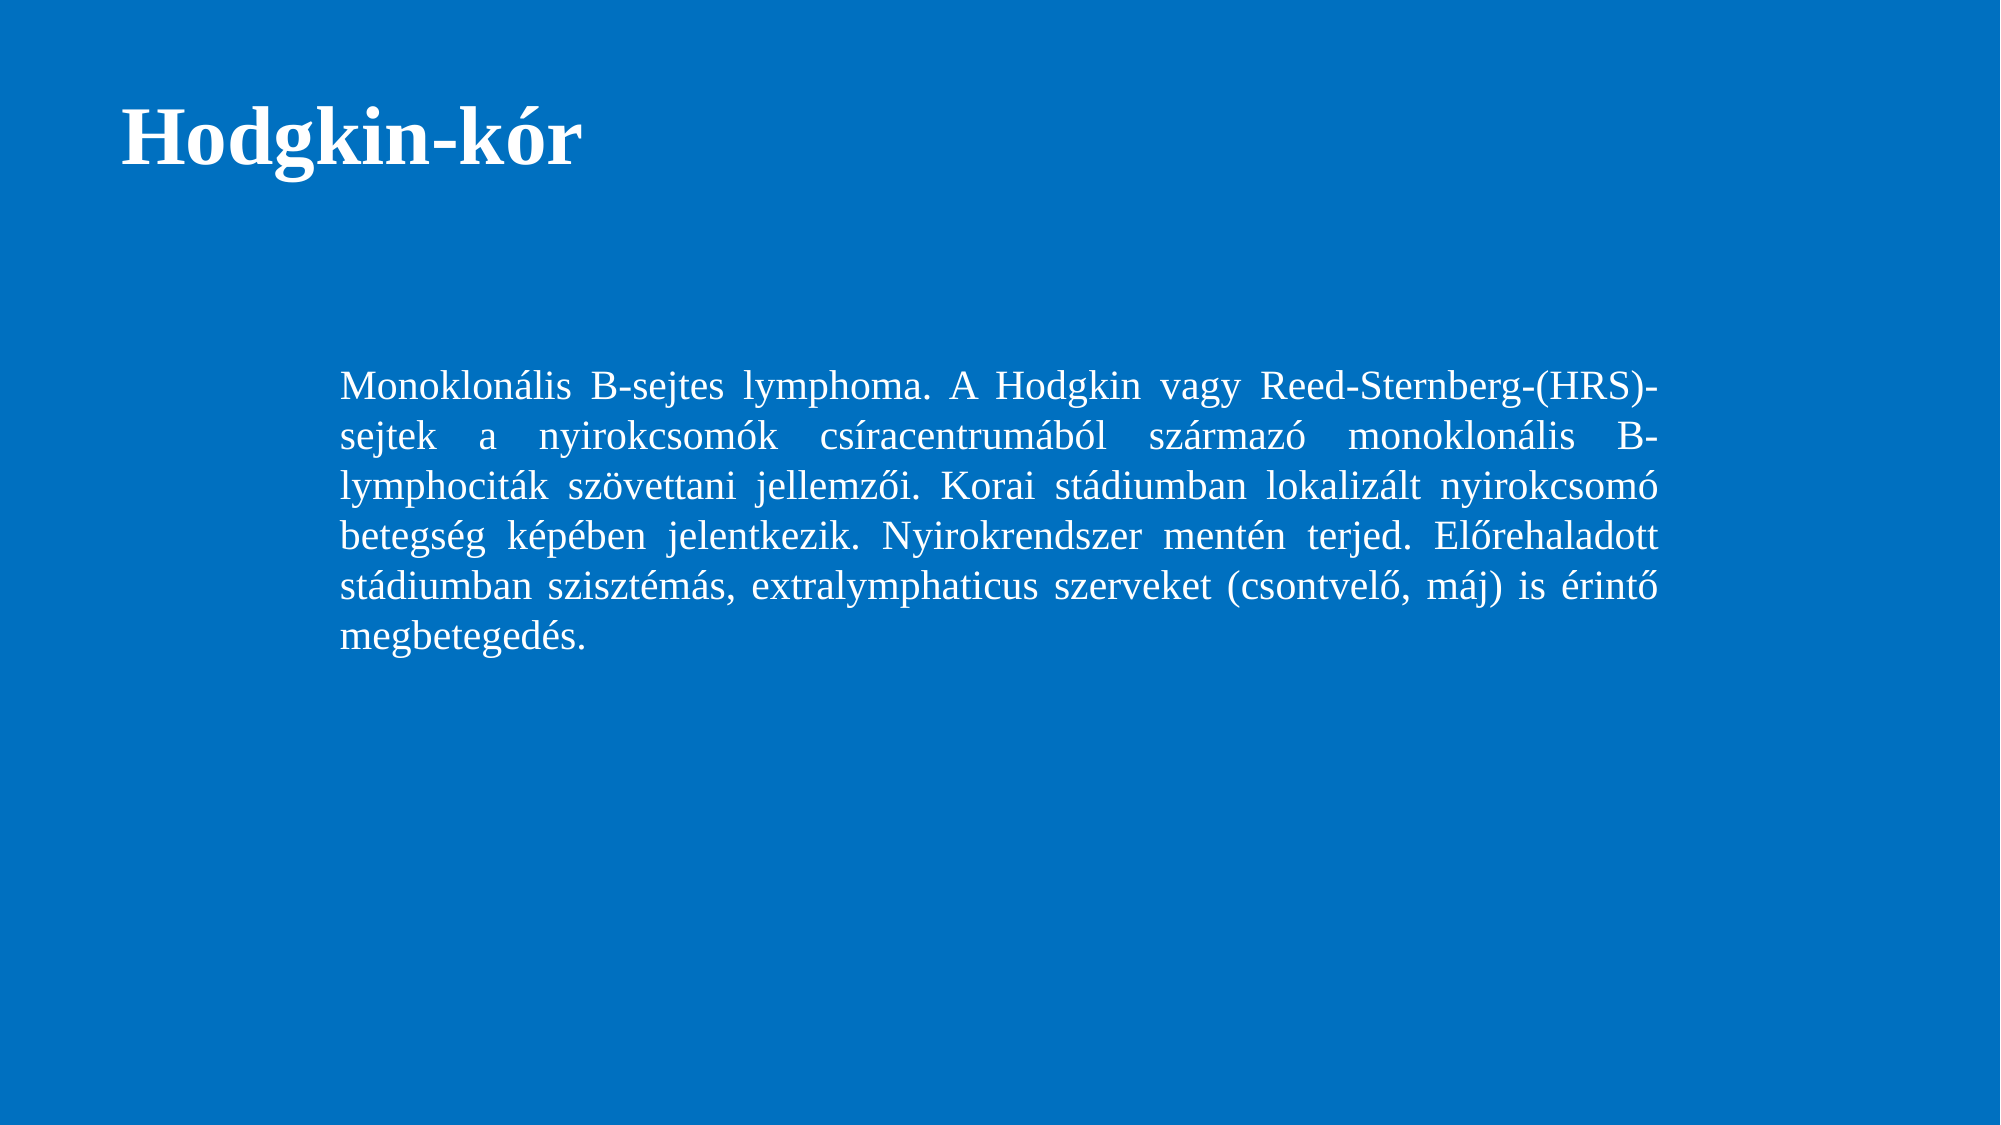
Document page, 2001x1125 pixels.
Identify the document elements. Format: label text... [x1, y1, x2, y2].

list Monoklonális B-sejtes lymphoma. A Hodgkin vagy Reed-Sternberg-(HRS)-sejtek a nyirokcsomók csíracentrumából származó monoklonális B-lymphociták szövettani jellemzői. Korai stádiumban lokalizált nyirokcsomó betegség képében jelentkezik. Nyirokrendszer mentén terjed. Előrehaladott stádiumban szisztémás, extralymphaticus szerveket (csontvelő, máj) is érintő megbetegedés. [324, 349, 1675, 1005]
title Hodgkin-kór [106, 74, 1649, 304]
